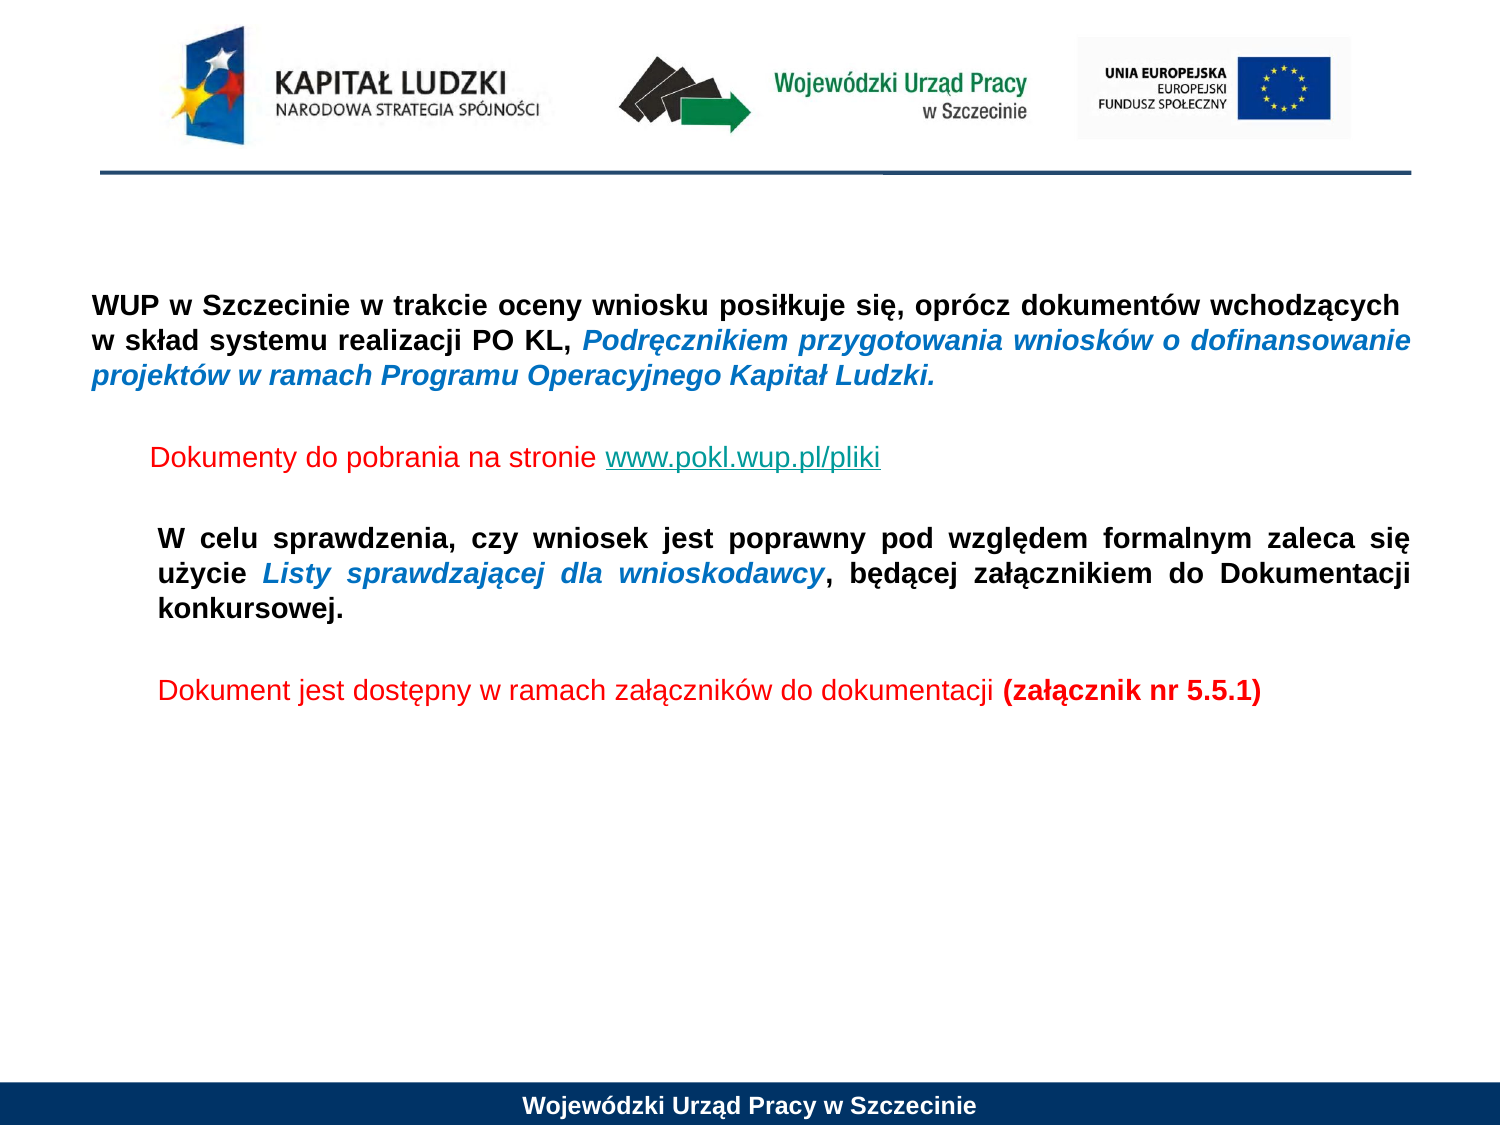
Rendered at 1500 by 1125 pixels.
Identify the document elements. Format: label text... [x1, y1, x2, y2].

picture [159, 24, 1353, 149]
list WUP w Szczecinie w trakcie oceny wniosku posiłkuje się, oprócz dokumentów wchodzących w skład systemu realizacji PO KL, Podręcznikiem przygotowania wniosków o dofinansowanie projektów w ramach Programu Operacyjnego Kapitał Ludzki. Dokumenty do pobrania na stronie www.pokl.wup.pl/pliki W celu sprawdzenia, czy wniosek jest poprawny pod względem formalnym zaleca się użycie Listy sprawdzającej dla wnioskodawcy, będącej załącznikiem do Dokumentacji konkursowej. Dokument jest dostępny w ramach załączników do dokumentacji (załącznik nr 5.5.1) [76, 278, 1428, 842]
